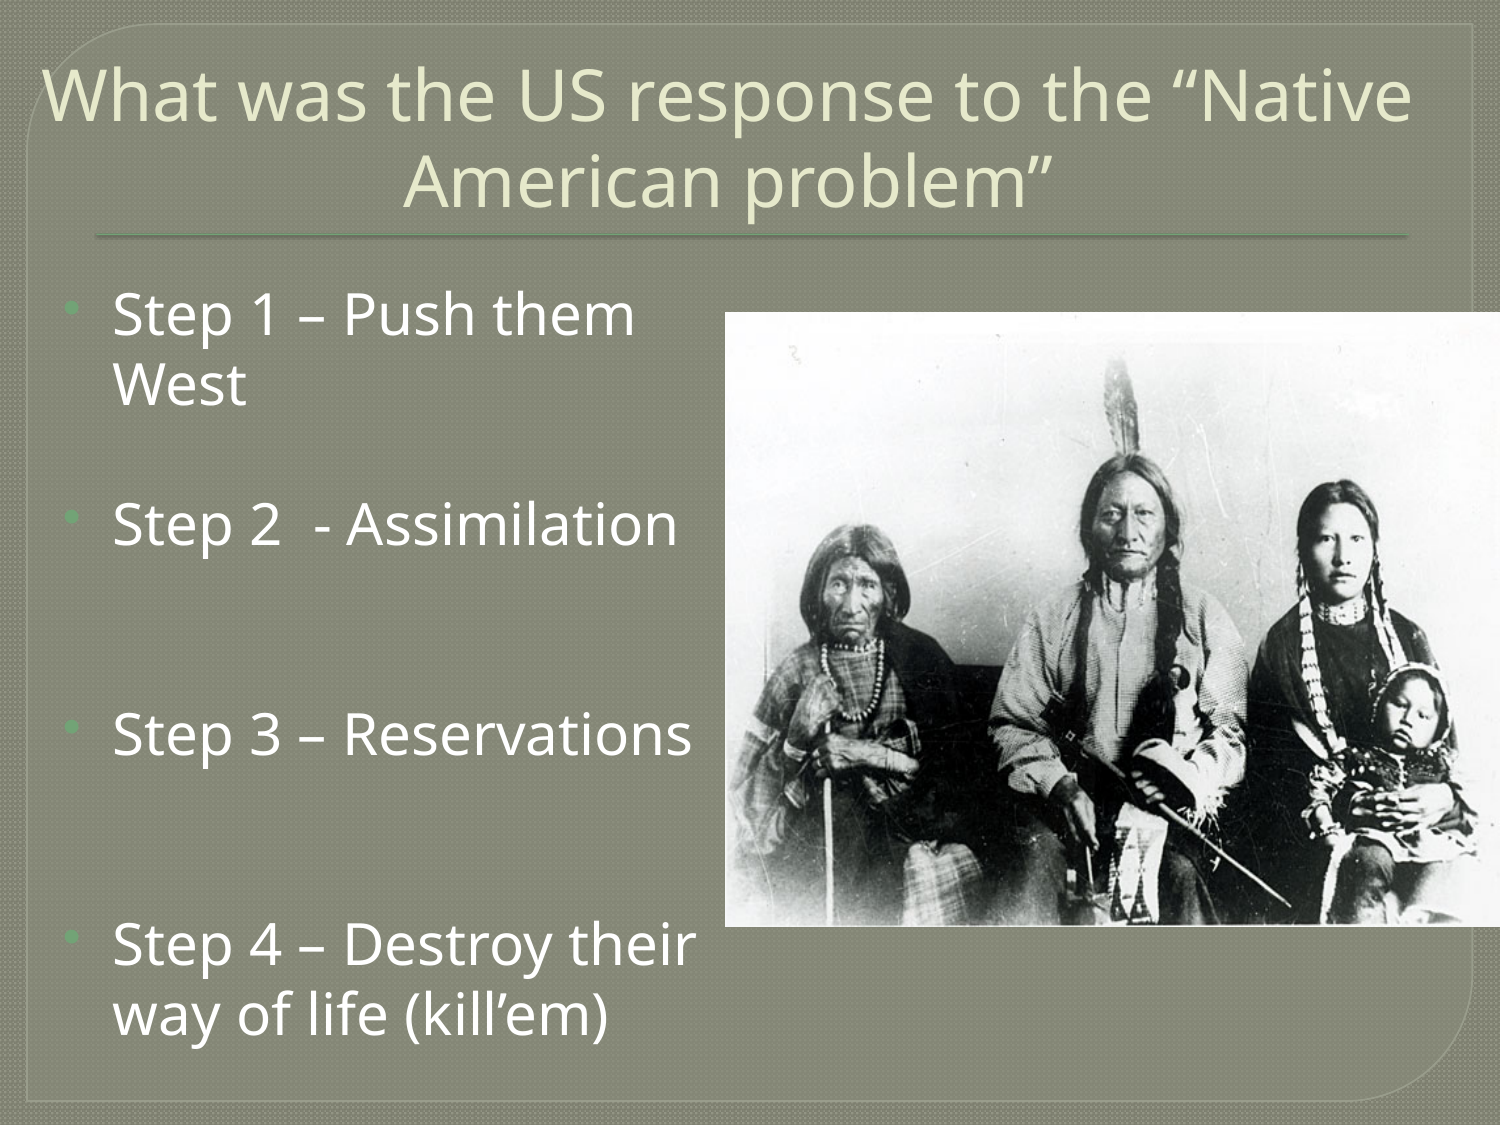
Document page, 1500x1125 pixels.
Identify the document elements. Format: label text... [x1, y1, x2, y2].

title What was the US response to the “Native American problem” [0, 41, 1450, 230]
picture [724, 312, 1500, 927]
list Step 1 – Push them West Step 2 - Assimilation Step 3 – Reservations Step 4 – Destroy their way of life (kill’em) [50, 270, 713, 1063]
